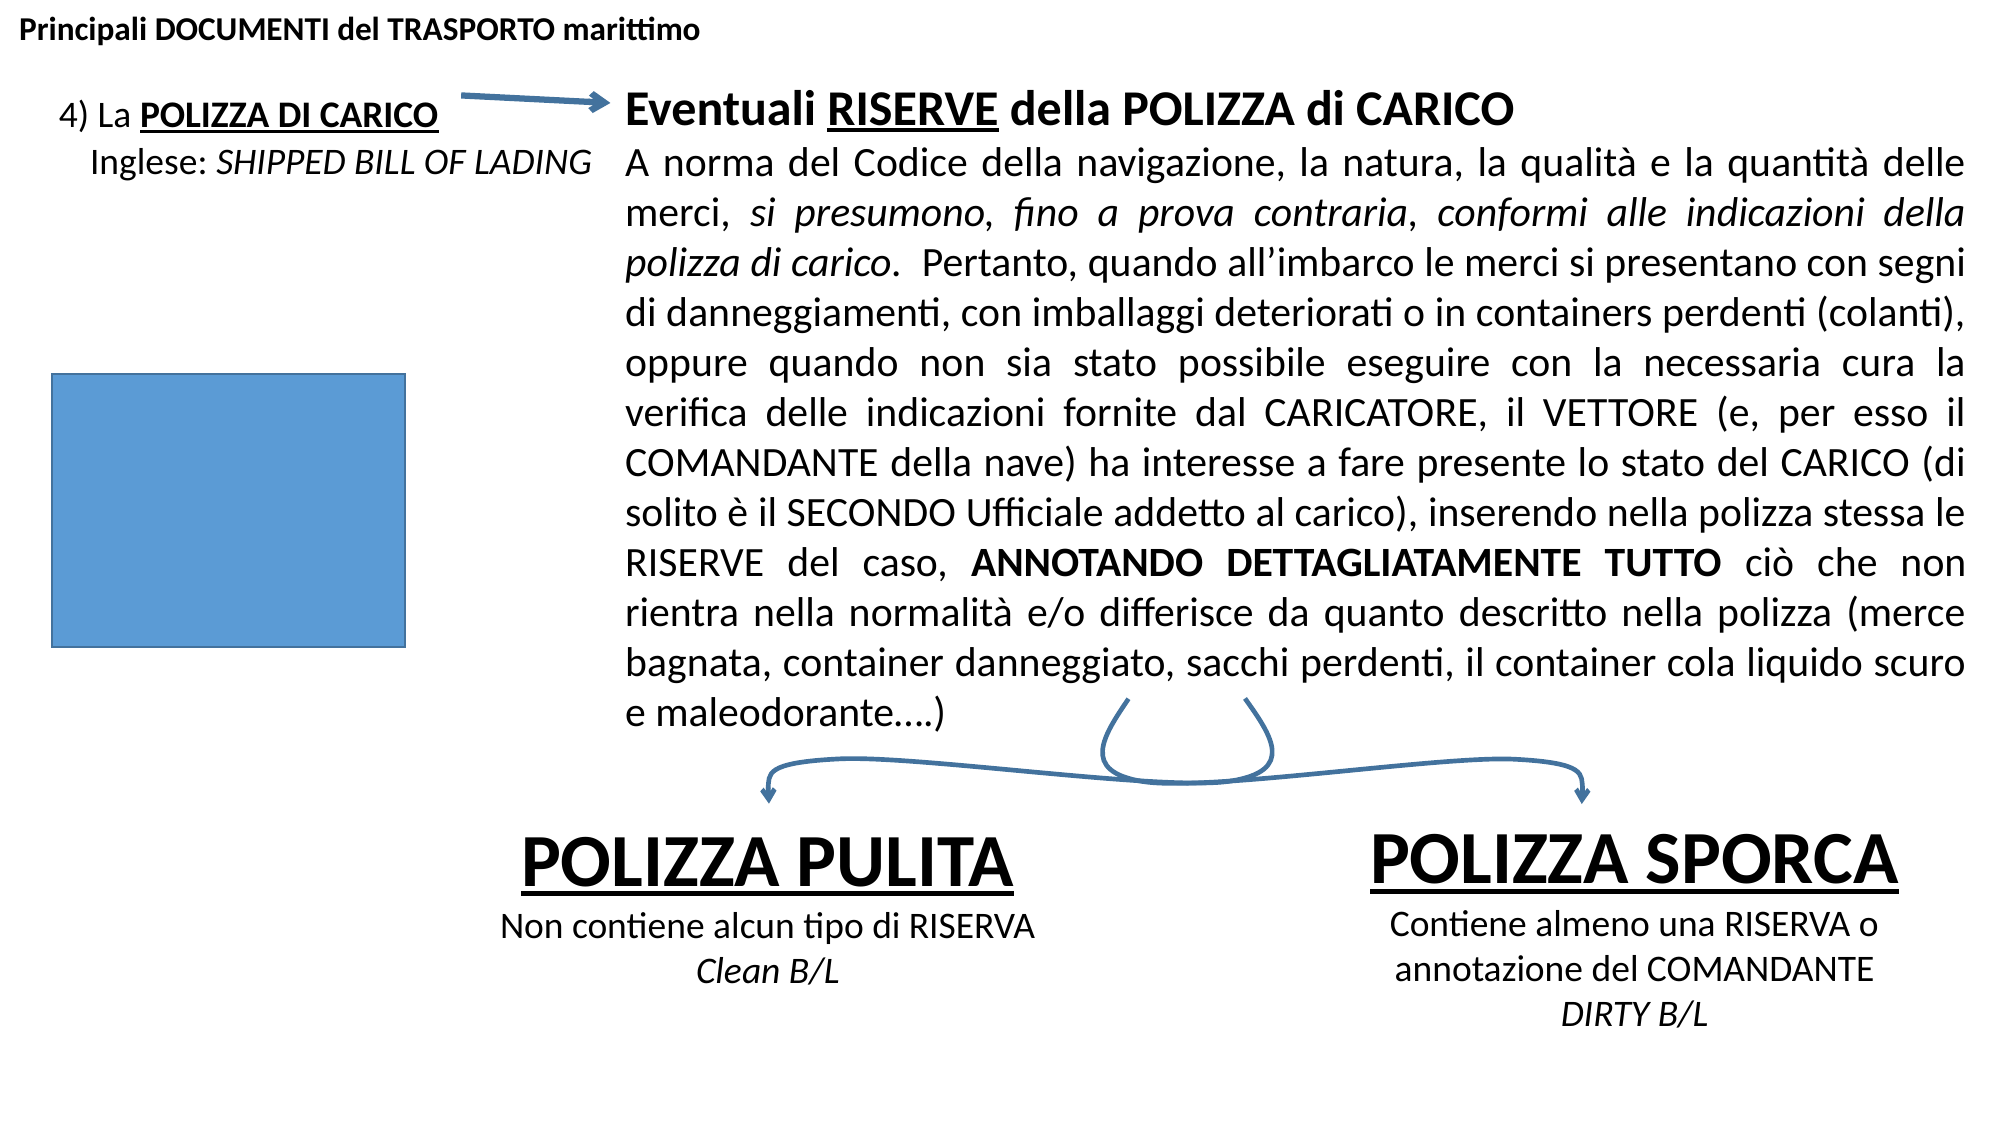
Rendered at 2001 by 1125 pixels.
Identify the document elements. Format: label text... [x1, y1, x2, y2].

text_box [1186, 697, 1267, 730]
text_box 4) La POLIZZA DI CARICO [44, 82, 454, 143]
text_box [51, 373, 406, 648]
text_box Principali DOCUMENTI del TRASPORTO marittimo [4, 0, 717, 55]
text_box [760, 728, 1134, 803]
text_box [461, 94, 611, 110]
text_box Inglese: SHIPPED BILL OF LADING [75, 129, 608, 190]
text_box Eventuali RISERVE della POLIZZA di CARICO A norma del Codice della navigazione, la natura, la qualità e la quantità delle merci, si presumono, fino a prova contraria, conformi alle indicazioni della polizza di carico. Pertanto, quando all’imbarco le merci si presentano con segni di danneggiamenti, con imballaggi deteriorati o in containers perdenti (colanti), oppure quando non sia stato possibile eseguire con la necessaria cura la verifica delle indicazioni fornite dal CARICATORE, il VETTORE (e, per esso il COMANDANTE della nave) ha interesse a fare presente lo stato del CARICO (di solito è il SECONDO Ufficiale addetto al carico), inserendo nella polizza stessa le RISERVE del caso, ANNOTANDO DETTAGLIATAMENTE TUTTO ciò che non rientra nella normalità e/o differisce da quanto descritto nella polizza (merce bagnata, container danneggiato, sacchi perdenti, il container cola liquido scuro e maleodorante….) [610, 67, 1982, 743]
text_box [1101, 698, 1590, 805]
text_box POLIZZA PULITA Non contiene alcun tipo di RISERVA Clean B/L [485, 803, 1051, 999]
text_box POLIZZA SPORCA Contiene almeno una RISERVA o annotazione del COMANDANTE DIRTY B/L [1287, 801, 1982, 1042]
